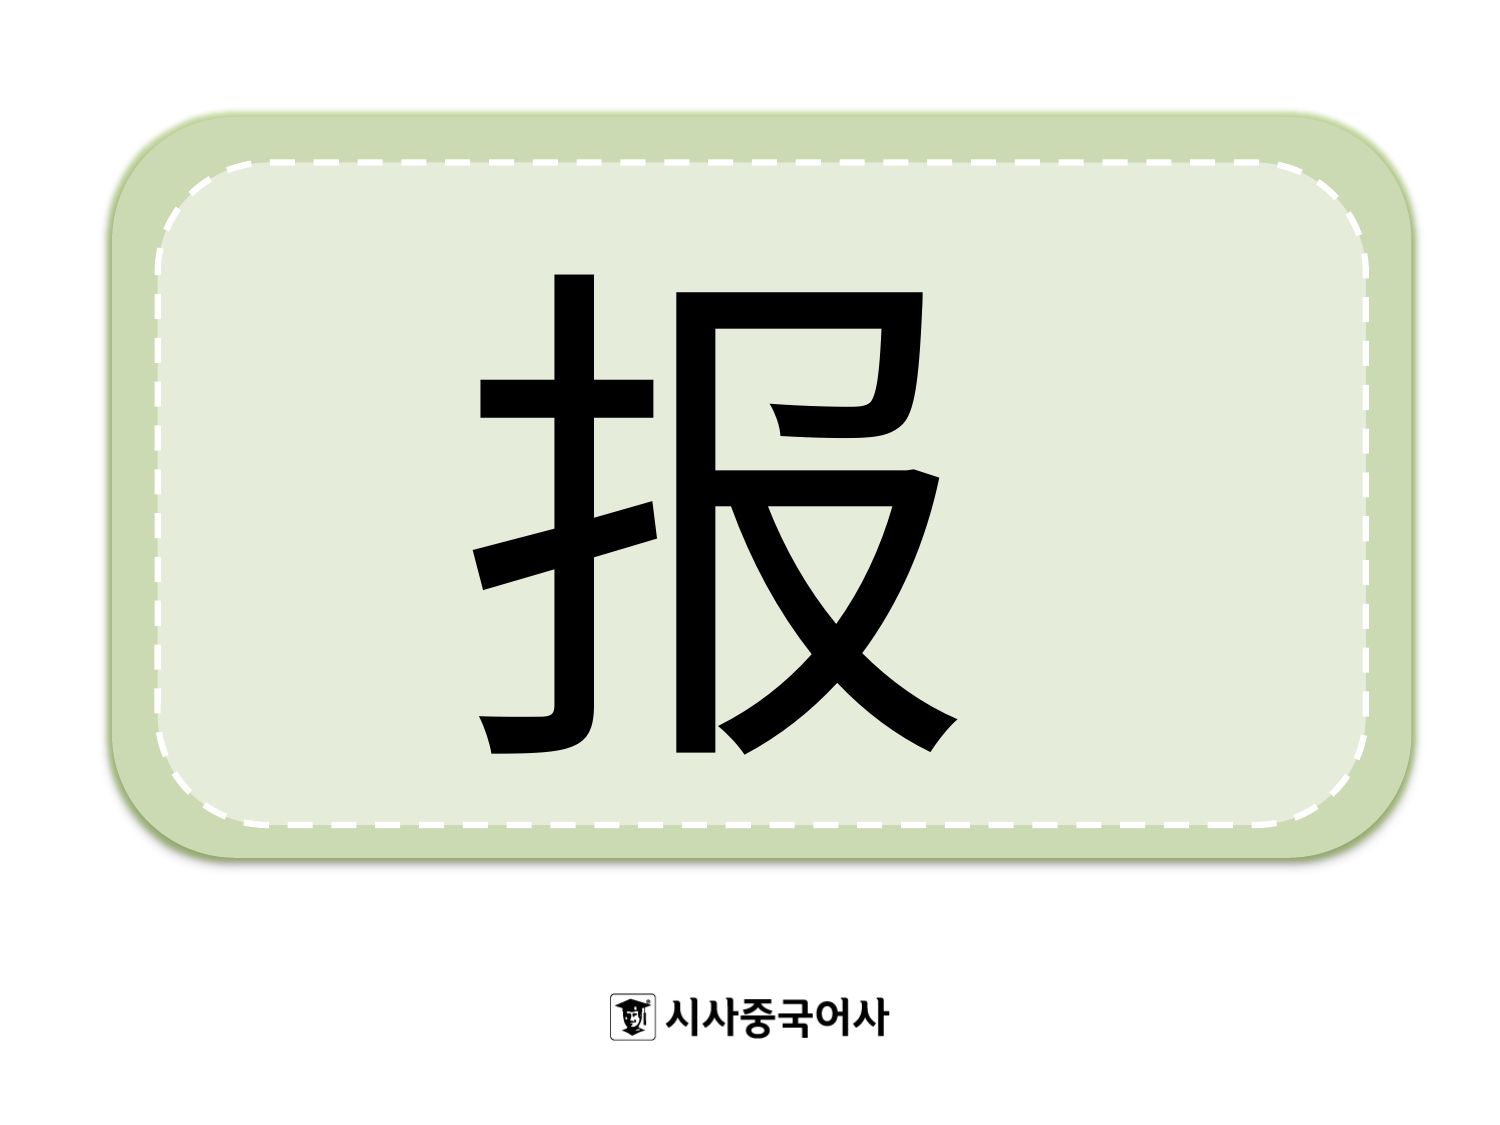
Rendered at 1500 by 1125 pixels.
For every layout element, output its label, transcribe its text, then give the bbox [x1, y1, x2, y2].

text_box [162, 160, 1371, 824]
picture [602, 987, 898, 1047]
text_box 报 [171, 172, 1380, 836]
